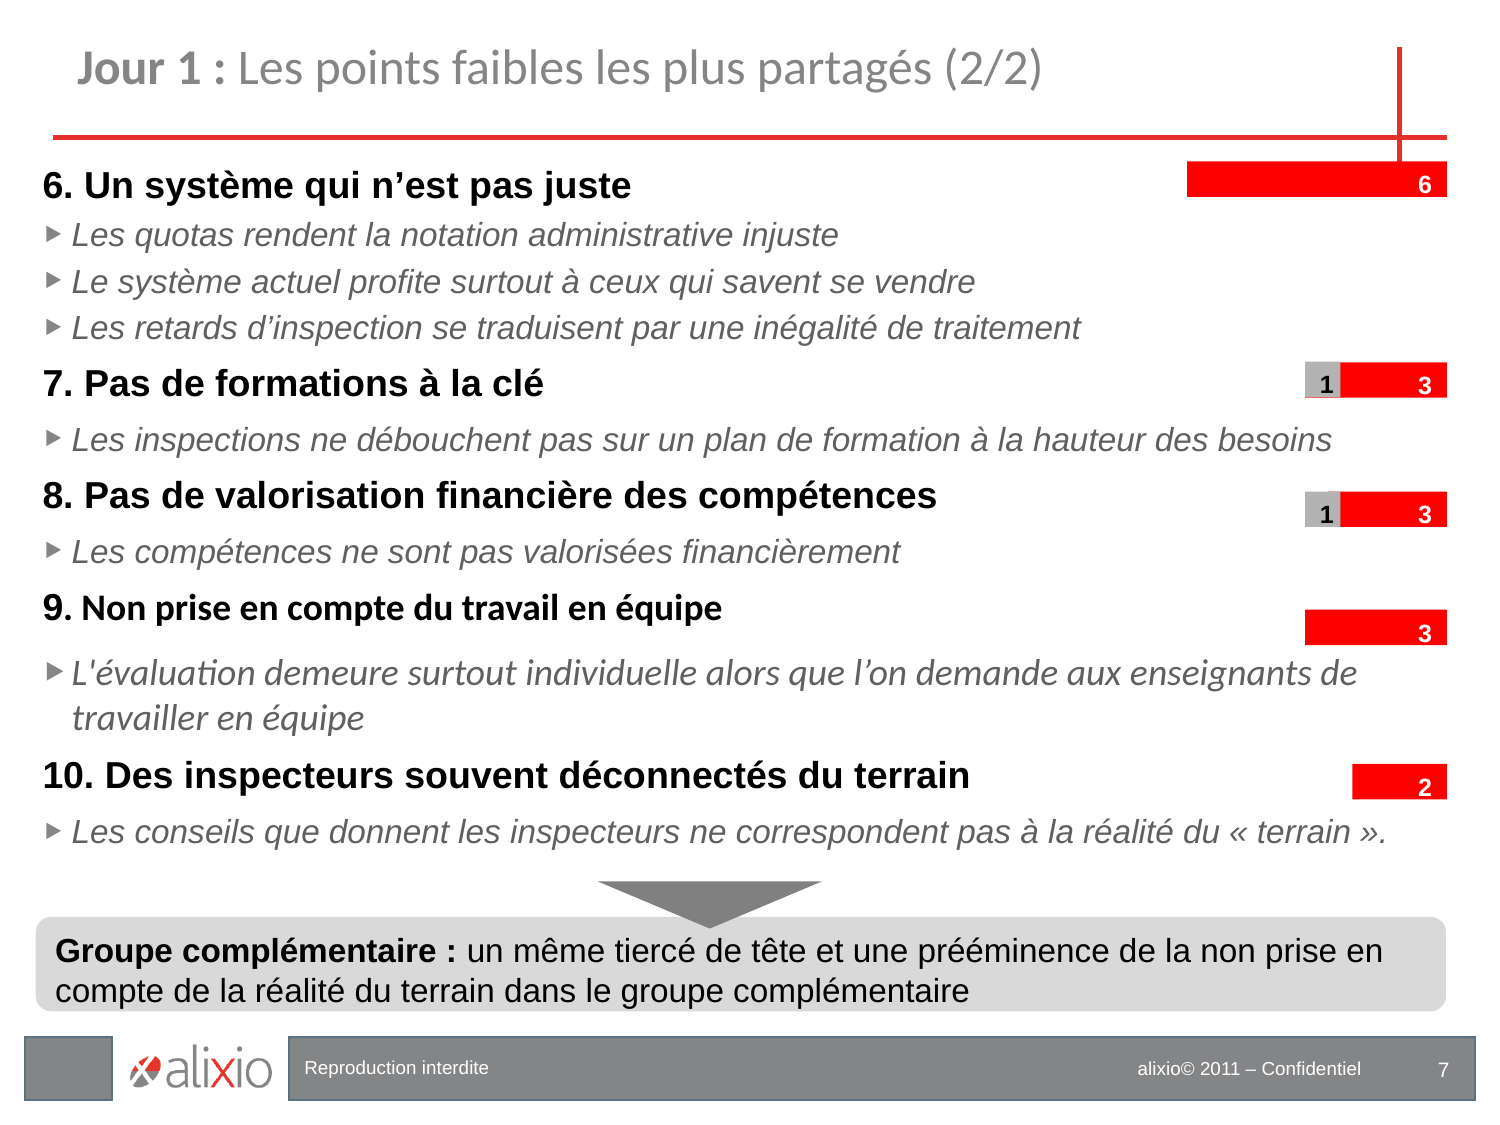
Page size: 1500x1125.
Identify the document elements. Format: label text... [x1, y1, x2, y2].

text_box 3 [1341, 362, 1447, 398]
text_box [597, 881, 822, 929]
list 6. Un système qui n’est pas juste Les quotas rendent la notation administrative injuste Le système actuel profite surtout à ceux qui savent se vendre Les retards d’inspection se traduisent par une inégalité de traitement 7. Pas de formations à la clé Les inspections ne débouchent pas sur un plan de formation à la hauteur des besoins 8. Pas de valorisation financière des compétences Les compétences ne sont pas valorisées financièrement 9. Non prise en compte du travail en équipe L'évaluation demeure surtout individuelle alors que l’on demande aux enseignants de travailler en équipe 10. Des inspecteurs souvent déconnectés du terrain Les conseils que donnent les inspecteurs ne correspondent pas à la réalité du « terrain ». [42, 160, 1412, 919]
text_box 2 [1352, 763, 1447, 800]
picture [128, 1038, 273, 1092]
text_box Groupe complémentaire : un même tiercé de tête et une prééminence de la non prise en compte de la réalité du terrain dans le groupe complémentaire [35, 916, 1447, 1012]
title Jour 1 : Les points faibles les plus partagés (2/2) [62, 26, 1365, 102]
text_box 3 [1341, 491, 1447, 527]
text_box 1 [1305, 491, 1341, 527]
slide_number 7 [1412, 1037, 1476, 1101]
text_box 1 [1305, 361, 1341, 398]
text_box 3 [1305, 609, 1447, 646]
text_box 6 [1187, 161, 1447, 197]
